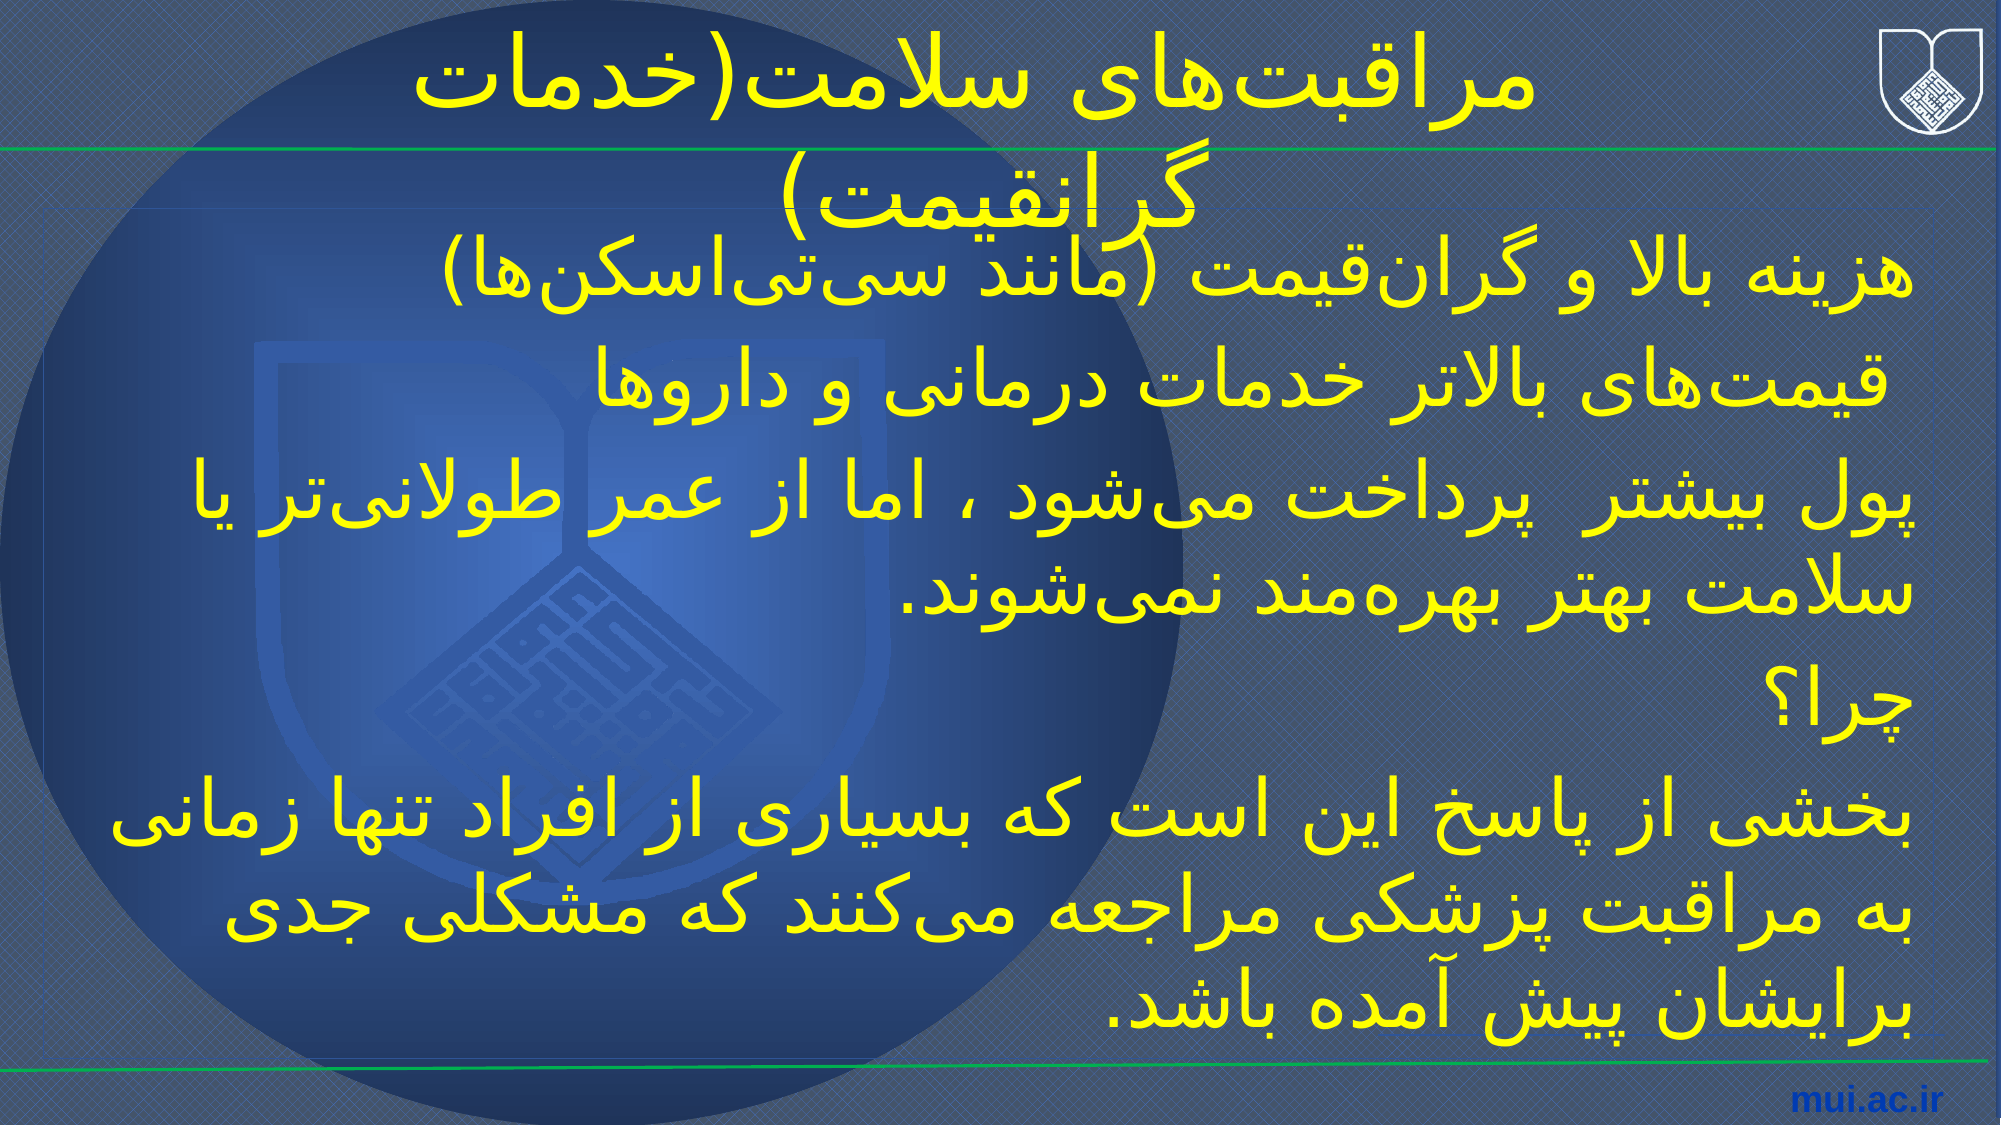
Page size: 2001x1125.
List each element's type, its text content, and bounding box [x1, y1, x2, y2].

text_box مراقبت‌های سلامت(خدمات گرانقیمت) [196, 0, 1756, 117]
list هزینه بالا و گران‌قیمت (مانند سی‌تی‌اسکن‌ها) قیمت‌های بالاتر خدمات درمانی و داروها پول بیشتر پرداخت می‌شود ، اما از عمر طولانی‌تر یا سلامت بهتر بهره‌مند نمی‌شوند. چرا؟ بخشی از پاسخ این است که بسیاری از افراد تنها زمانی به مراقبت پزشکی مراجعه می‌کنند که مشکلی جدی برایشان پیش آمده باشد. [43, 208, 1934, 1059]
picture [1874, 0, 1988, 138]
